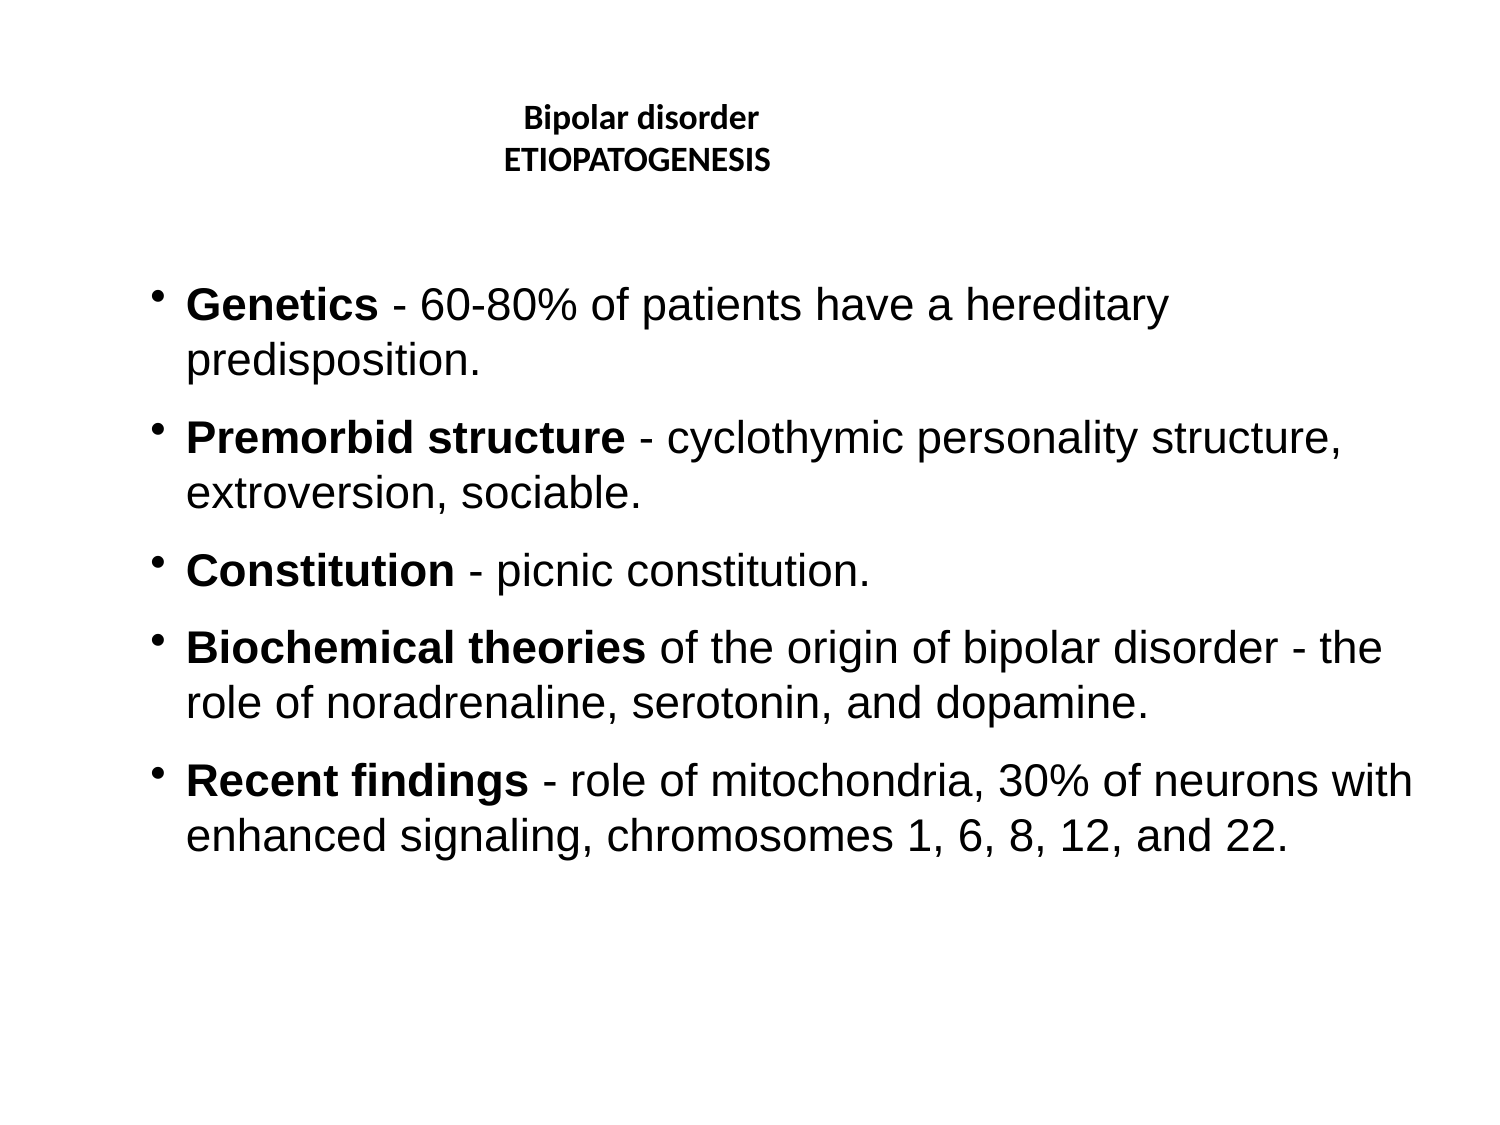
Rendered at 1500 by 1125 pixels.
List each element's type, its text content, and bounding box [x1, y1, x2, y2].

text_box Genetics - 60-80% of patients have a hereditary predisposition. Premorbid structure - cyclothymic personality structure, extroversion, sociable. Constitution - picnic constitution. Biochemical theories of the origin of bipolar disorder - the role of noradrenaline, serotonin, and dopamine. Recent findings - role of mitochondria, 30% of neurons with enhanced signaling, chromosomes 1, 6, 8, 12, and 22. [135, 267, 1436, 869]
title Bipolar disorder ETIOPATOGENESIS [0, 0, 1276, 188]
